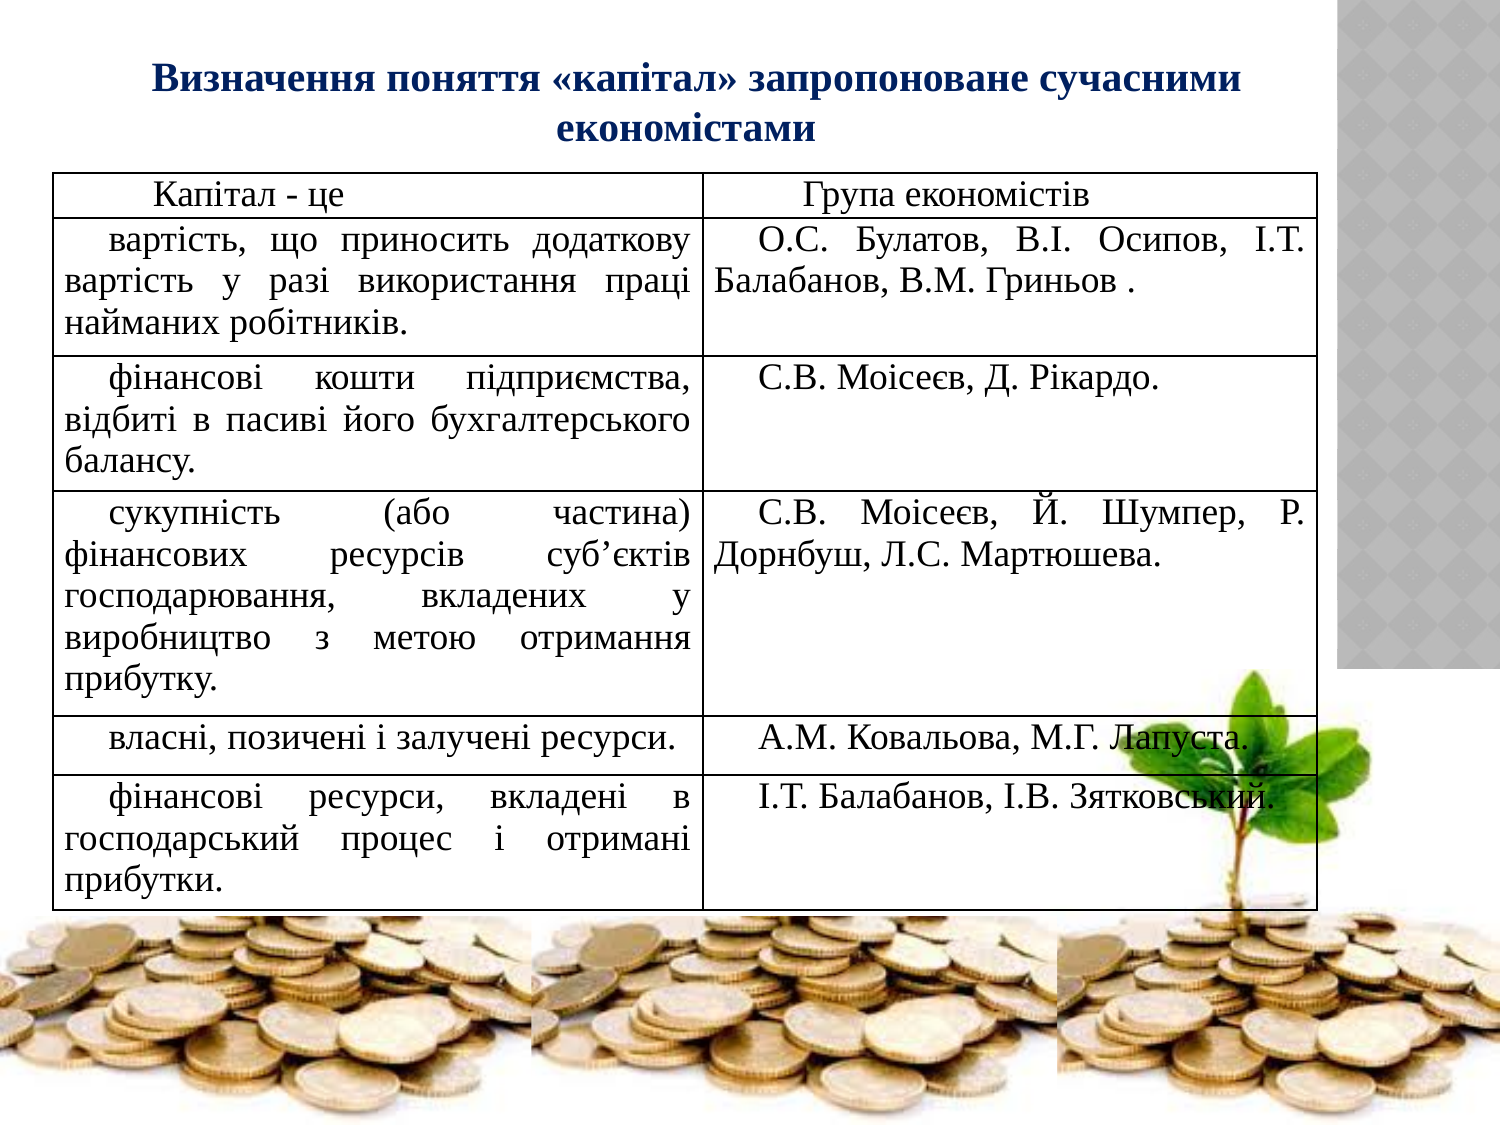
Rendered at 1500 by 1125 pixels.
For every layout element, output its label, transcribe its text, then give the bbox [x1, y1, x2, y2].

picture [0, 669, 1500, 1125]
table_cell фінансові ресурси, вкладені в господарський процес і отримані прибутки. [54, 776, 702, 909]
table_cell І.Т. Балабанов, І.В. Зятковський. [704, 776, 991, 909]
text_box Визначення поняття «капітал» запропоноване сучасними економістами [41, 42, 1353, 158]
table_header Група економістів [704, 174, 1316, 217]
table_cell А.М. Ковальова, М.Г. Лапуста. [704, 717, 991, 774]
table_cell сукупність (або частина) фінансових ресурсів суб’єктів господарювання, вкладених у виробництво з метою отримання прибутку. [54, 492, 702, 715]
table_cell С.В. Моісеєв, Д. Рікардо. [704, 357, 1316, 490]
table_cell С.В. Моісеєв, Й. Шумпер, Р. Дорнбуш, Л.С. Мартюшева. [704, 492, 1316, 715]
table_cell власні, позичені і залучені ресурси. [54, 717, 702, 774]
table_header Капітал - це [54, 174, 702, 217]
table_cell фінансові кошти підприємства, відбиті в пасиві його бухгалтерського балансу. [54, 357, 702, 490]
table_cell вартість, що приносить додаткову вартість у разі використання праці найманих робітників. [54, 219, 702, 355]
table_cell О.С. Булатов, В.І. Осипов, І.Т. Балабанов, В.М. Гриньов . [704, 219, 1316, 355]
